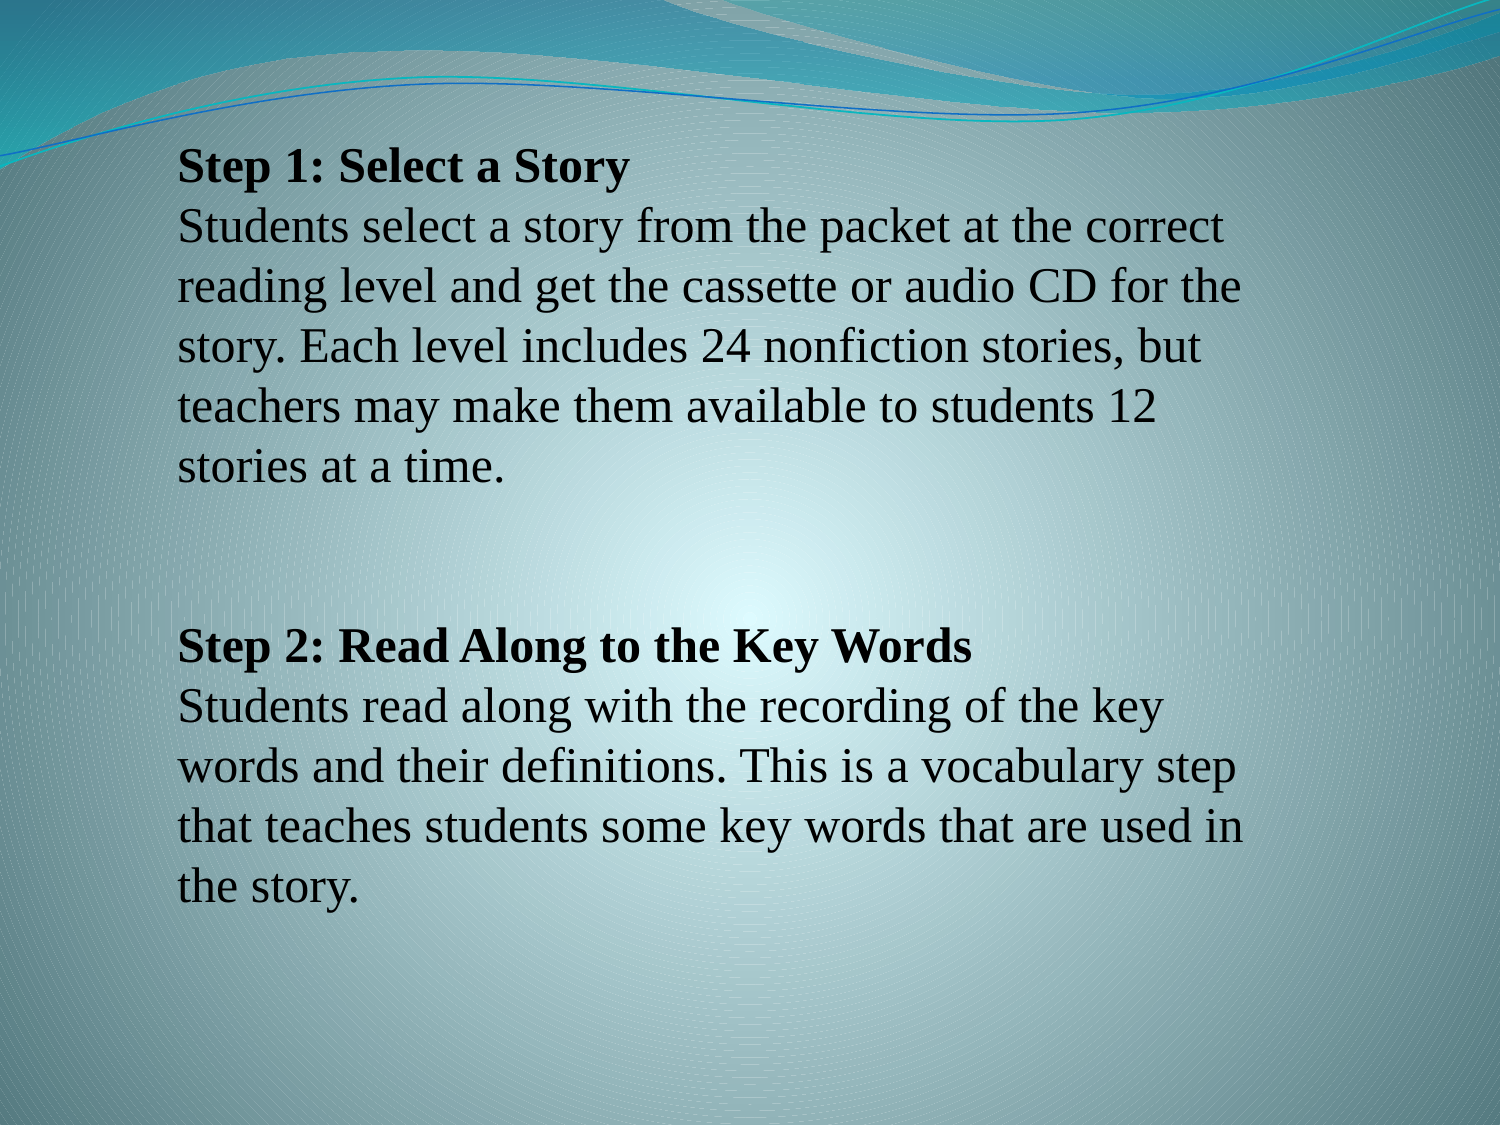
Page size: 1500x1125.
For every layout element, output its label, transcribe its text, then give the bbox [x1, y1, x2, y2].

text_box Step 1: Select a Story Students select a story from the packet at the correct reading level and get the cassette or audio CD for the story. Each level includes 24 nonfiction stories, but teachers may make them available to students 12 stories at a time. Step 2: Read Along to the Key Words Students read along with the recording of the key words and their definitions. This is a vocabulary step that teaches students some key words that are used in the story. [162, 124, 1275, 1005]
